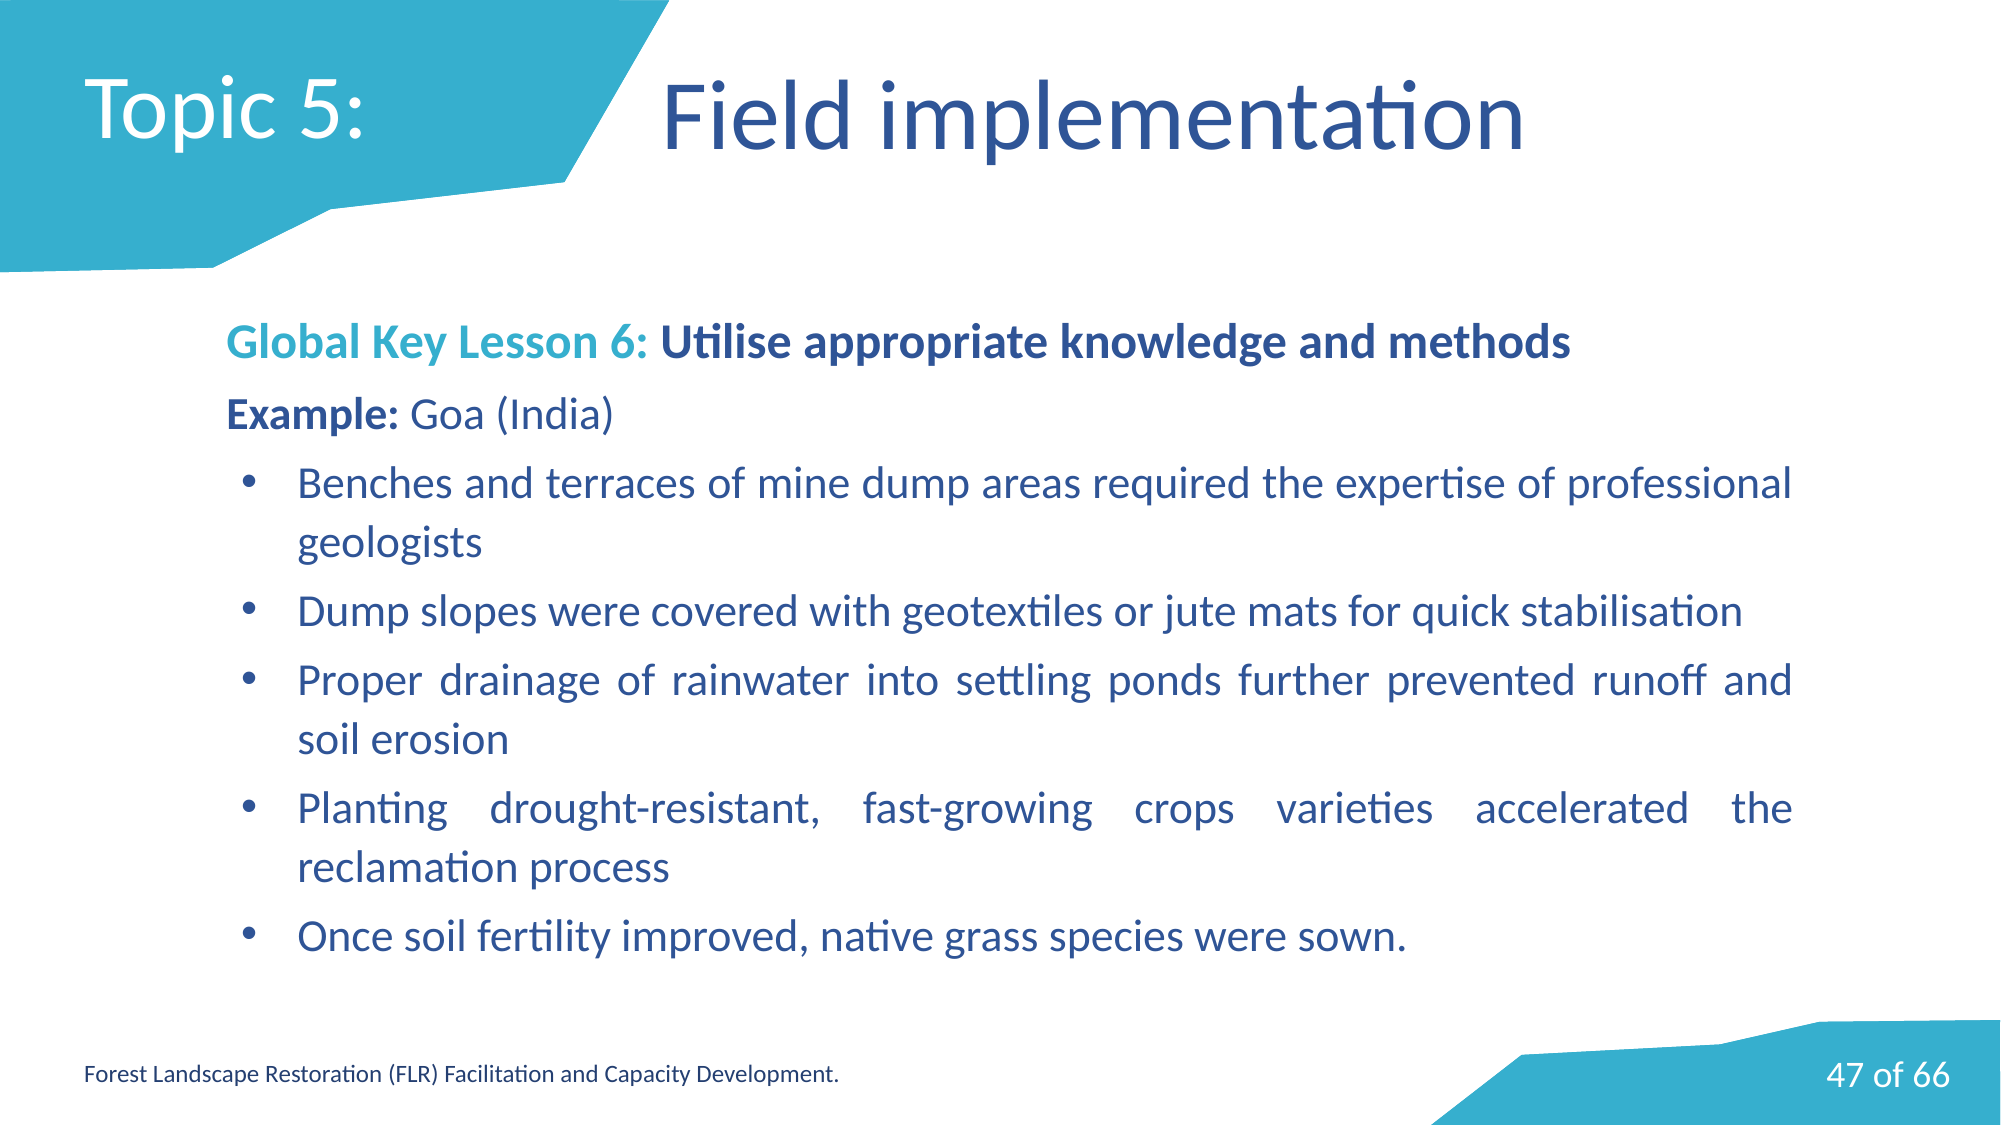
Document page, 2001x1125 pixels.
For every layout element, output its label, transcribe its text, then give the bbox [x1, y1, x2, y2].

title Topic 5: [69, 0, 765, 218]
list Global Key Lesson 6: Utilise appropriate knowledge and methods Example: Goa (India) Benches and terraces of mine dump areas required the expertise of professional geologists Dump slopes were covered with geotextiles or jute mats for quick stabilisation Proper drainage of rainwater into settling ponds further prevented runoff and soil erosion Planting drought-resistant, fast-growing crops varieties accelerated the reclamation process Once soil fertility improved, native grass species were sown. [211, 307, 1810, 1062]
text_box Image caption Photo: [image source information] [34, 1040, 897, 1106]
text_box Field implementation [646, 42, 1937, 178]
slide_number 47 of 66 [1759, 1042, 1966, 1103]
footer Forest Landscape Restoration (FLR) Facilitation and Capacity Development. [69, 1042, 1270, 1103]
